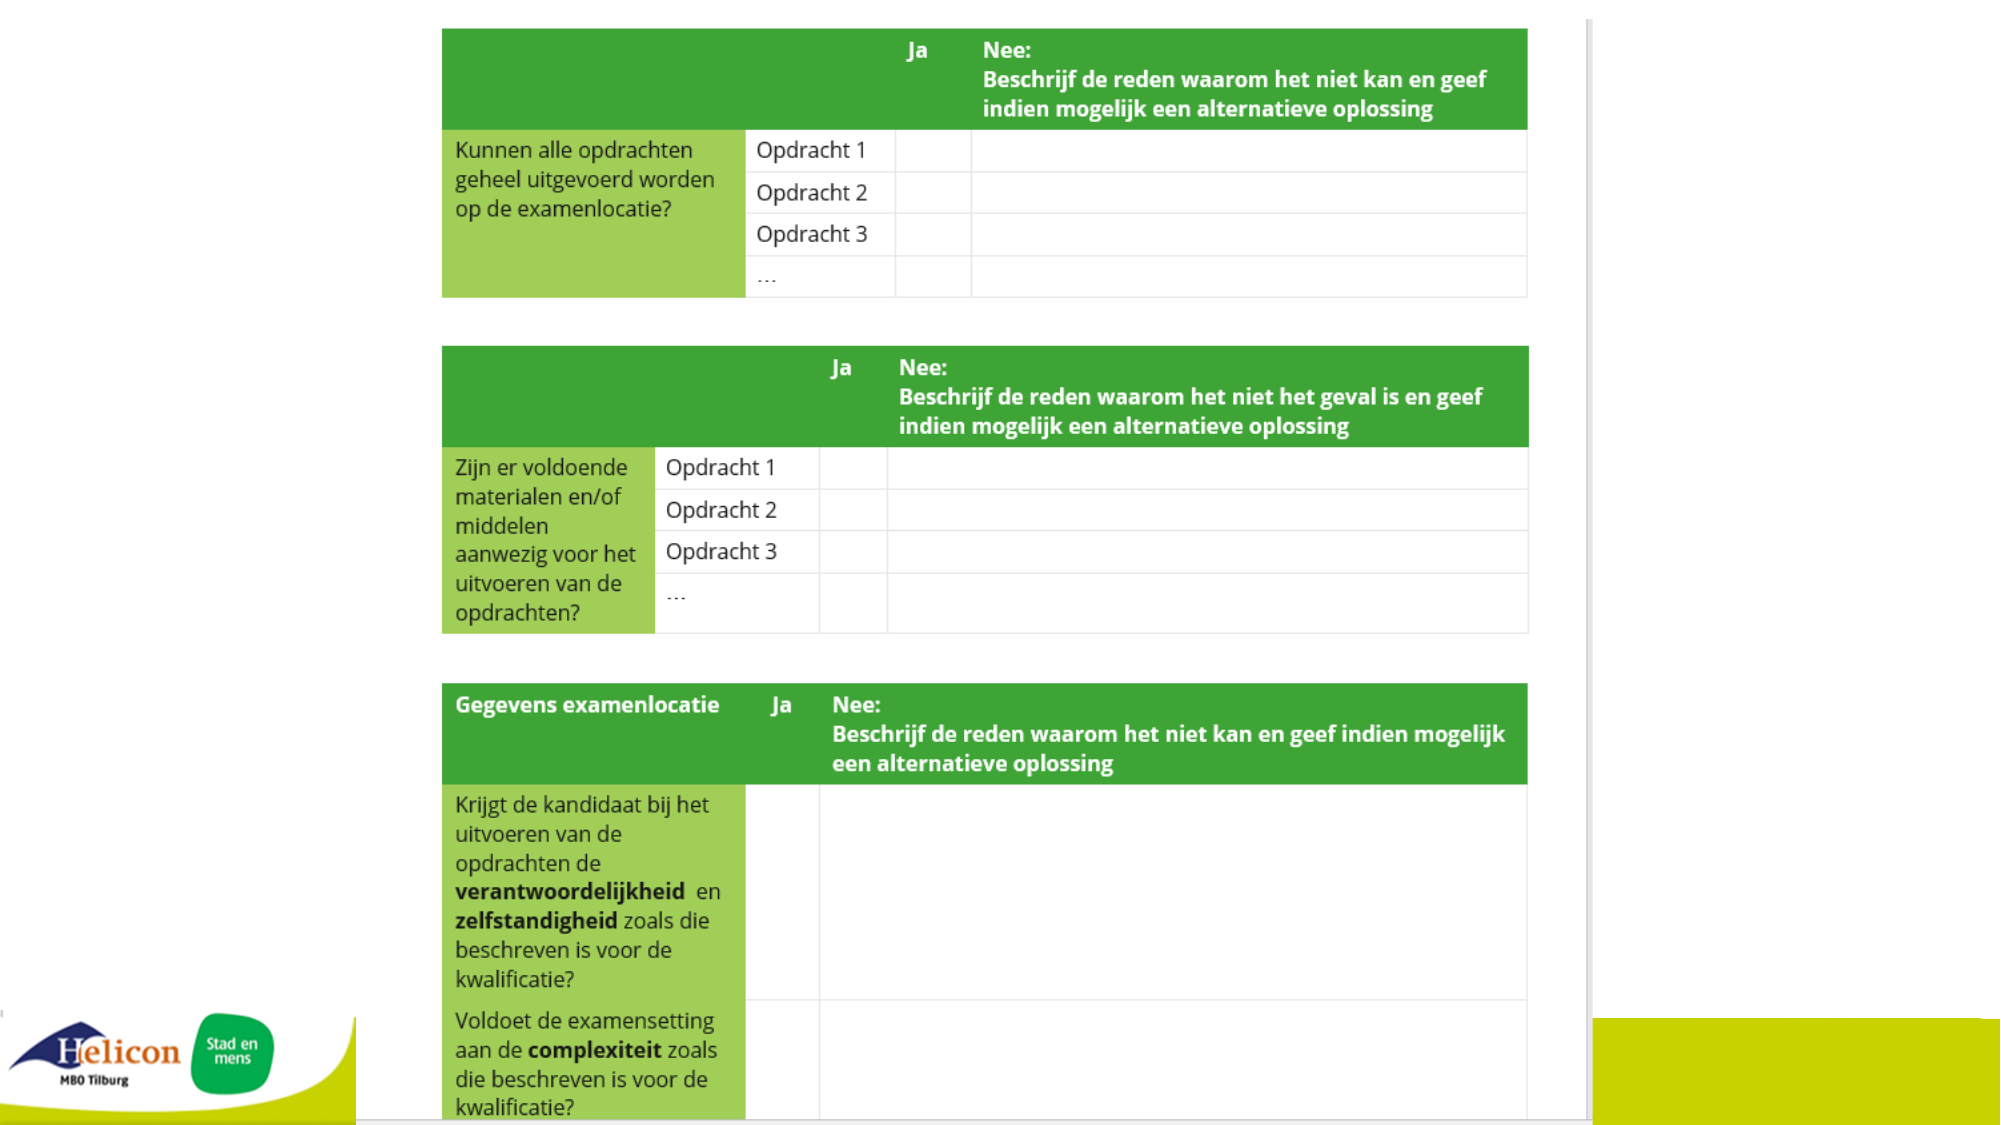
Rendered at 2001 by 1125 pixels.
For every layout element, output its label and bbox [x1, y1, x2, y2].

picture [0, 19, 1593, 1125]
